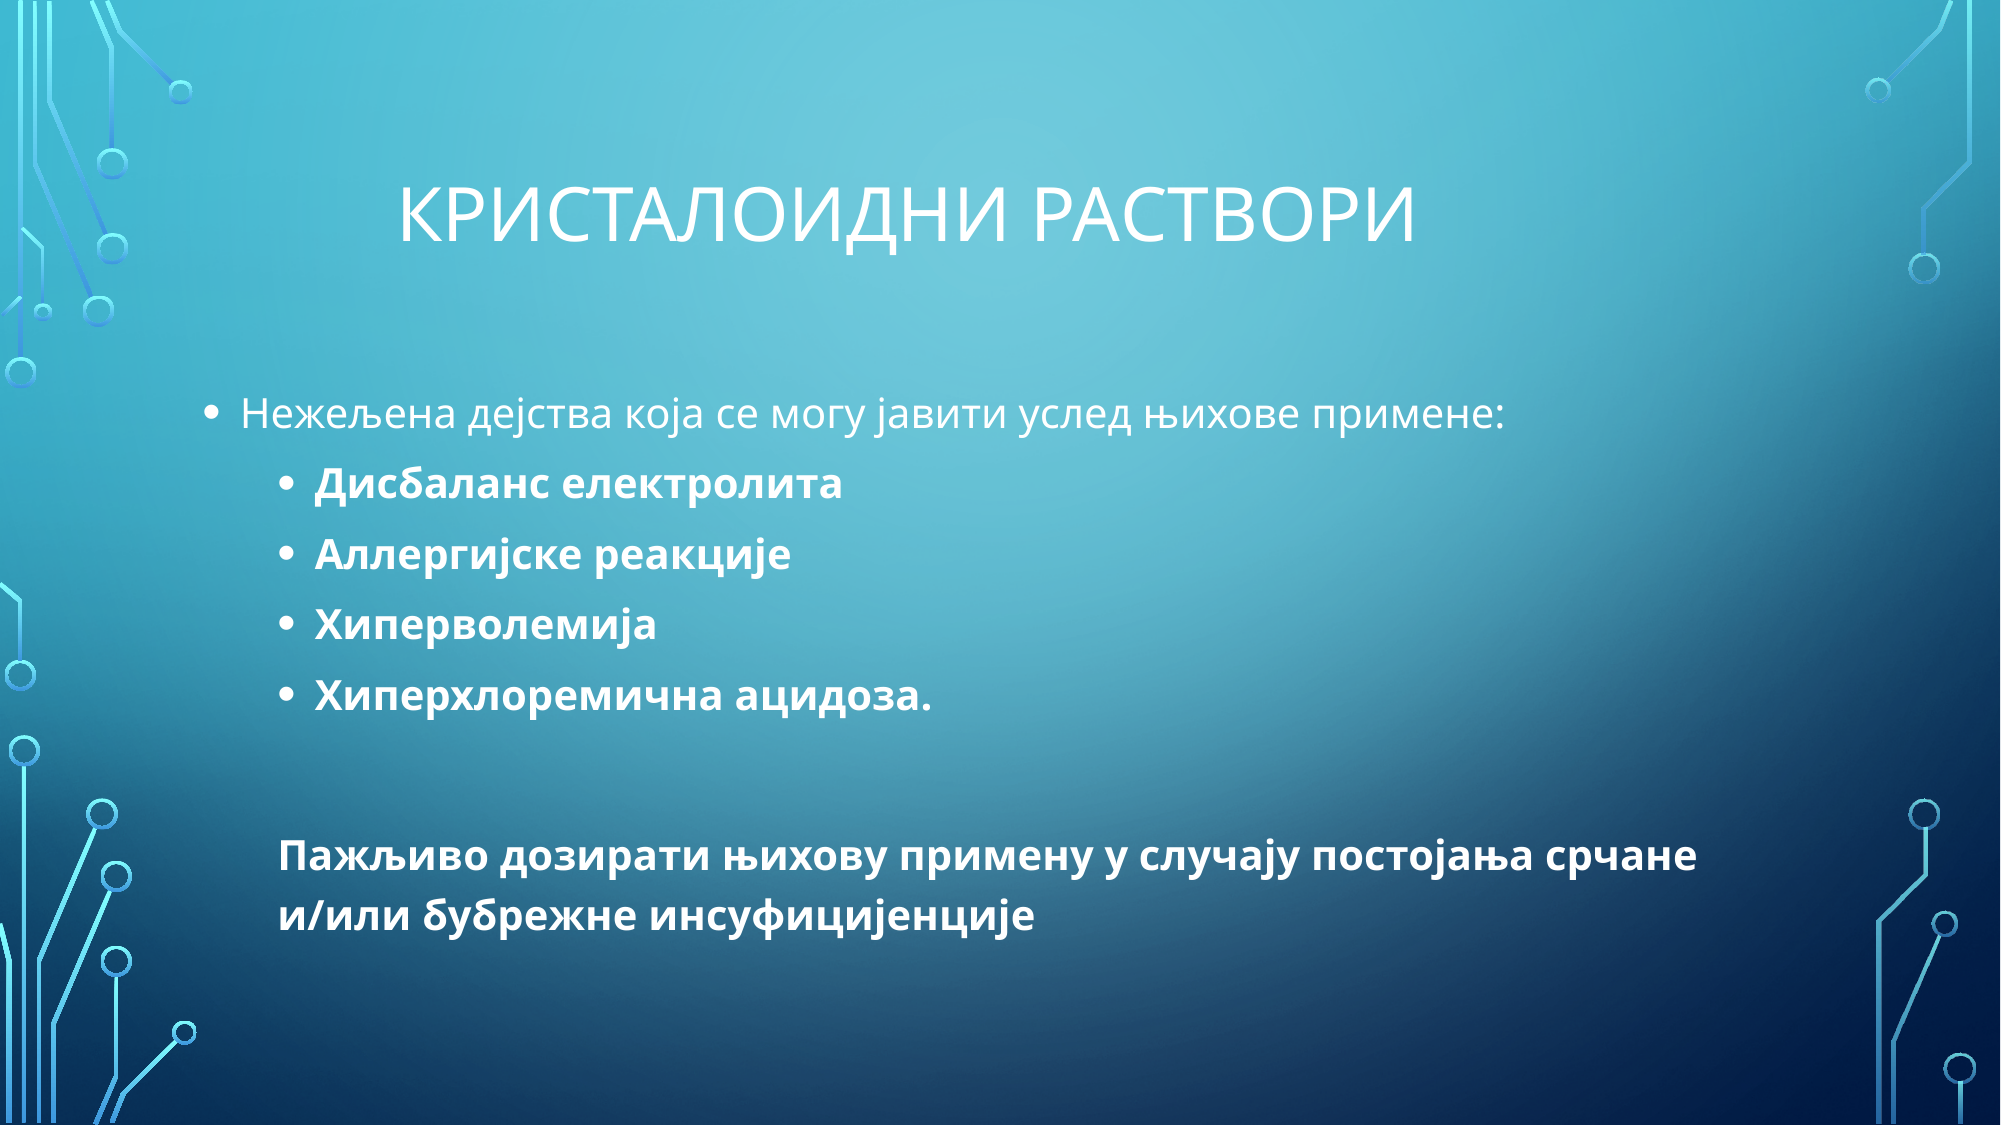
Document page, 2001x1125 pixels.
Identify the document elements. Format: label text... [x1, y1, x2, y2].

list Нежељена дејства која се могу јавити услед њихове примене: Дисбаланс електролита Аллергијске реакције Хиперволемија Хиперхлоремична ацидоза. Пажљиво дозирати њихову примену у случају постојања срчане и/или бубрежне инсуфицијенције [187, 369, 1813, 950]
title Кристалоидни раствори [189, 159, 1627, 276]
